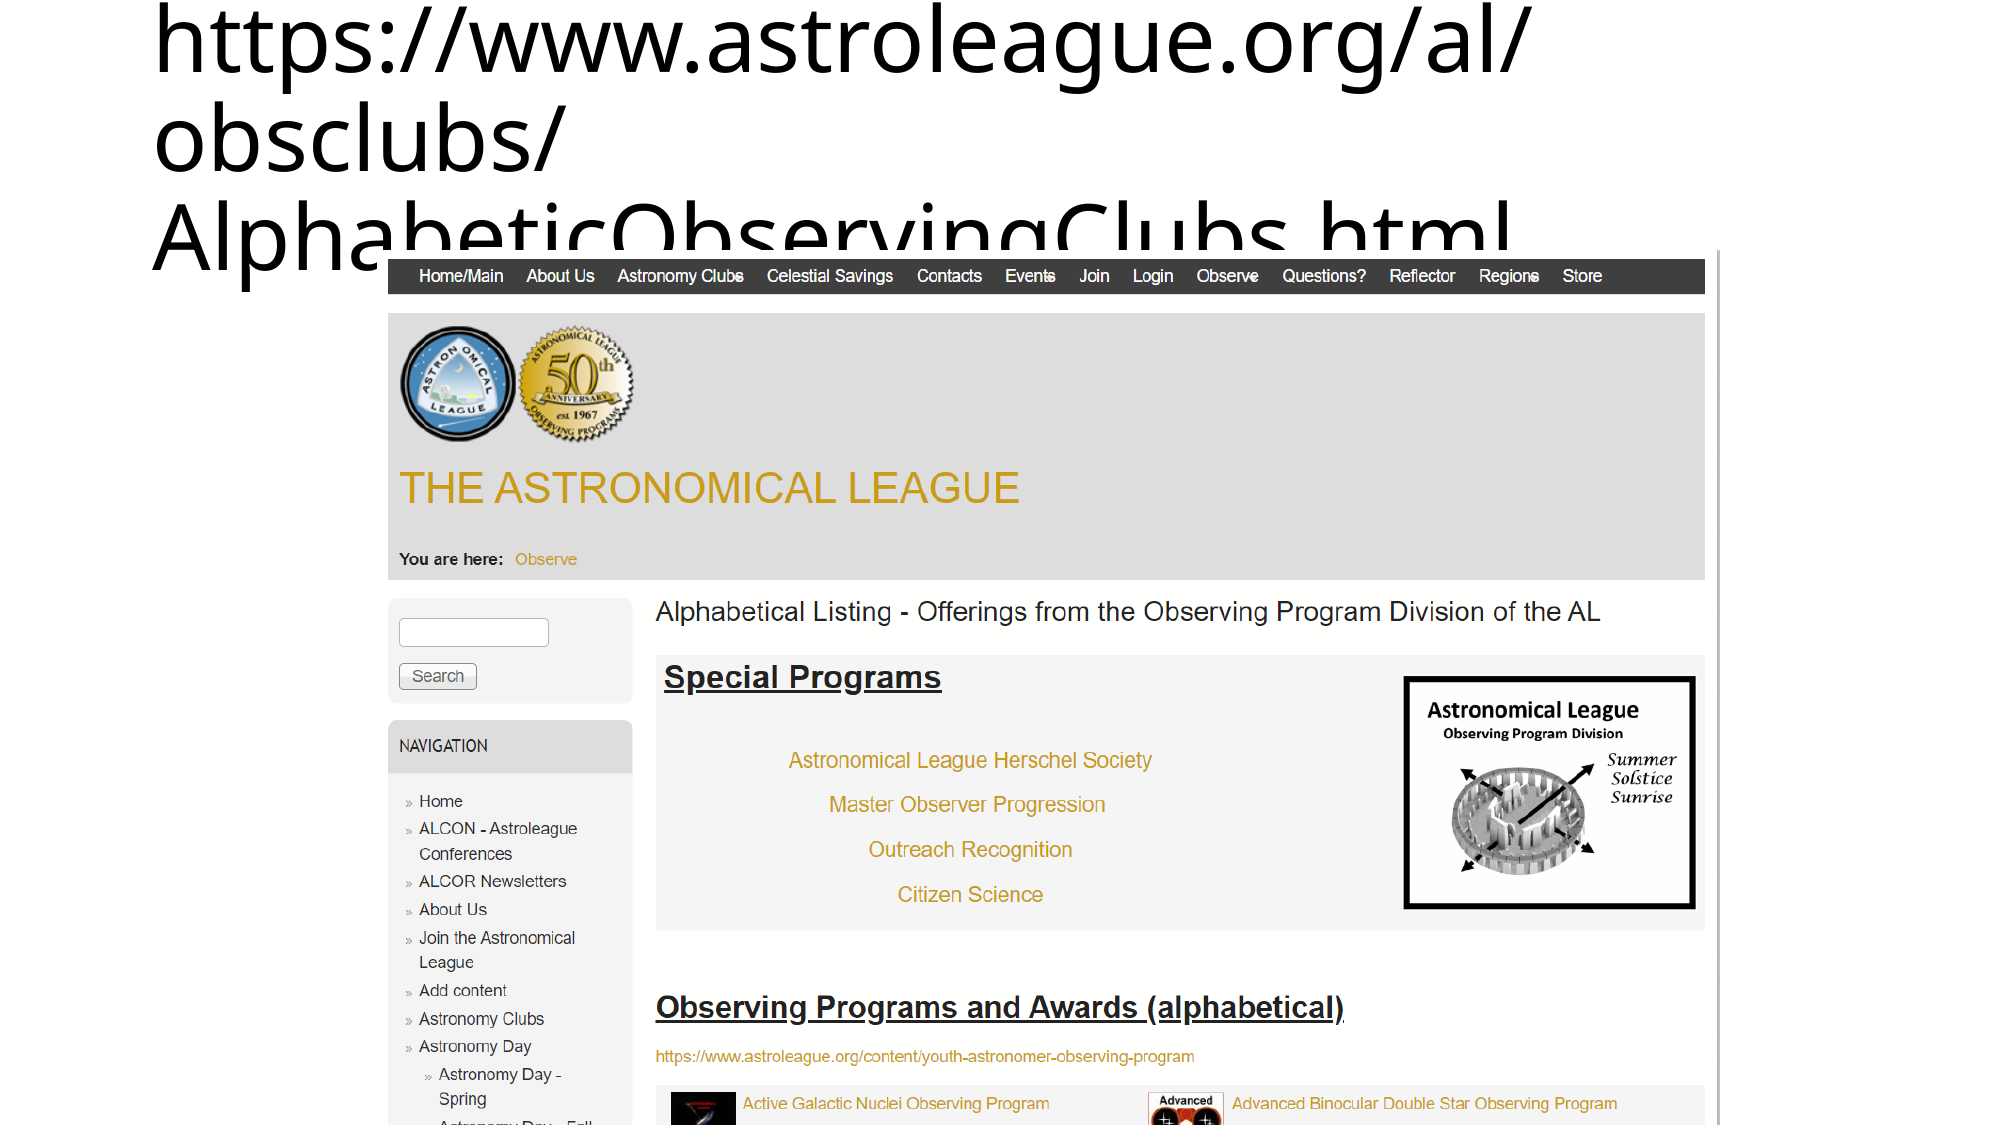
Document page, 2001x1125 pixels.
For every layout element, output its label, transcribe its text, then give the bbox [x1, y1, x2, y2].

title https://www.astroleague.org/al/obsclubs/AlphabeticObservingClubs.html [137, 33, 1863, 251]
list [377, 250, 1720, 1125]
